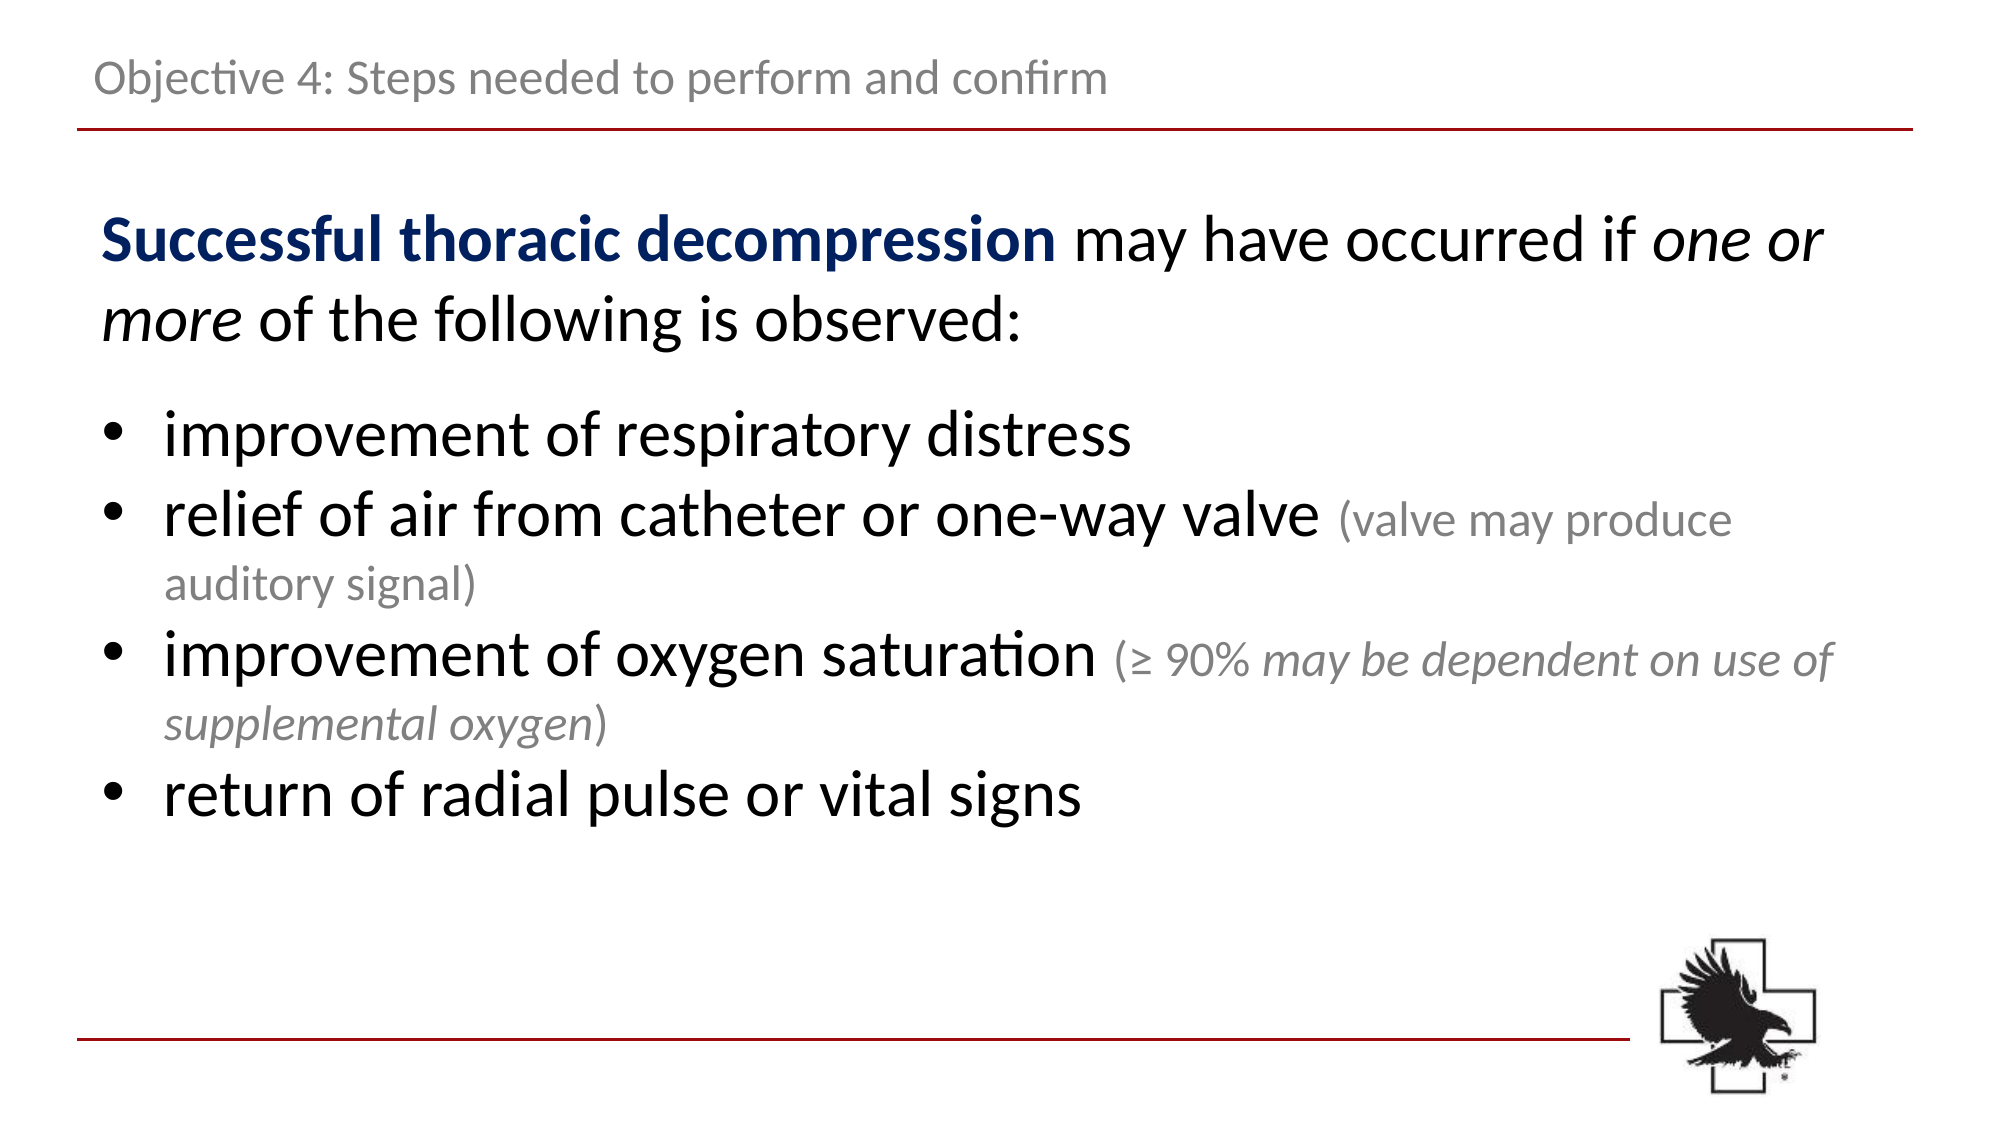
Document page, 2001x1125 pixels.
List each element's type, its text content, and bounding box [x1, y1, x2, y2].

text_box Objective 4: Steps needed to perform and confirm [78, 36, 1146, 112]
picture [1658, 934, 1821, 1098]
text_box Successful thoracic decompression may have occurred if one or more of the following is observed: improvement of respiratory distress relief of air from catheter or one-way valve (valve may produce auditory signal) improvement of oxygen saturation (≥ 90% may be dependent on use of supplemental oxygen) return of radial pulse or vital signs [86, 187, 1914, 838]
